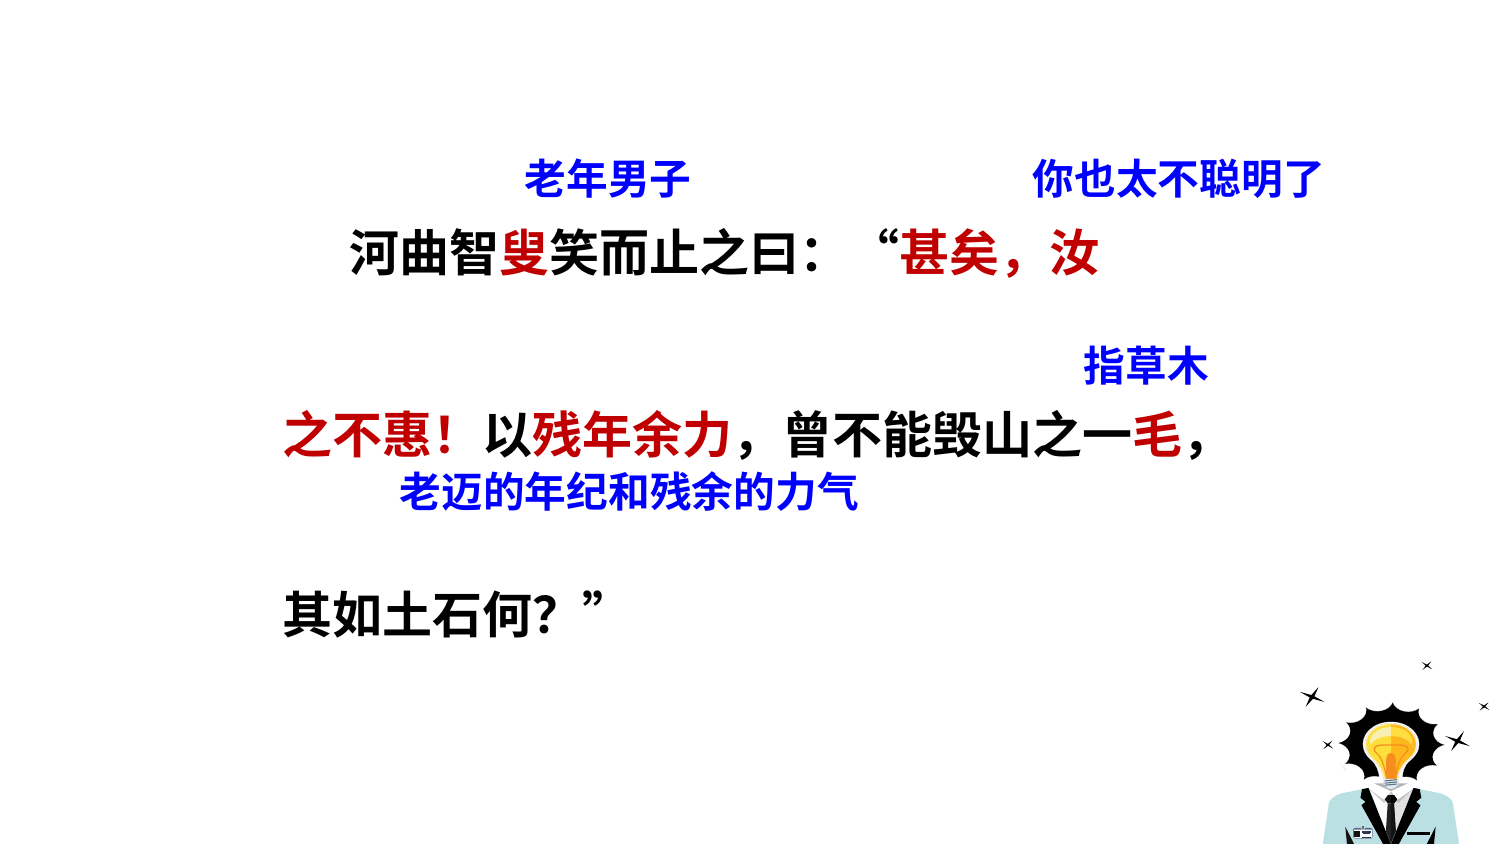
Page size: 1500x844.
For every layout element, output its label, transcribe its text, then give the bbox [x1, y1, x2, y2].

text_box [1322, 751, 1460, 844]
text_box 指草木 [1069, 332, 1250, 397]
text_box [1299, 661, 1490, 751]
text_box 河曲智叟笑而止之曰：“甚矣，汝 之不惠！以残年余力，曾不能毁山之一毛， 其如土石何？” [267, 170, 1282, 651]
text_box 你也太不聪明了 [1017, 145, 1375, 211]
text_box 老迈的年纪和残余的力气 [384, 458, 931, 524]
text_box 老年男子 [509, 145, 712, 211]
